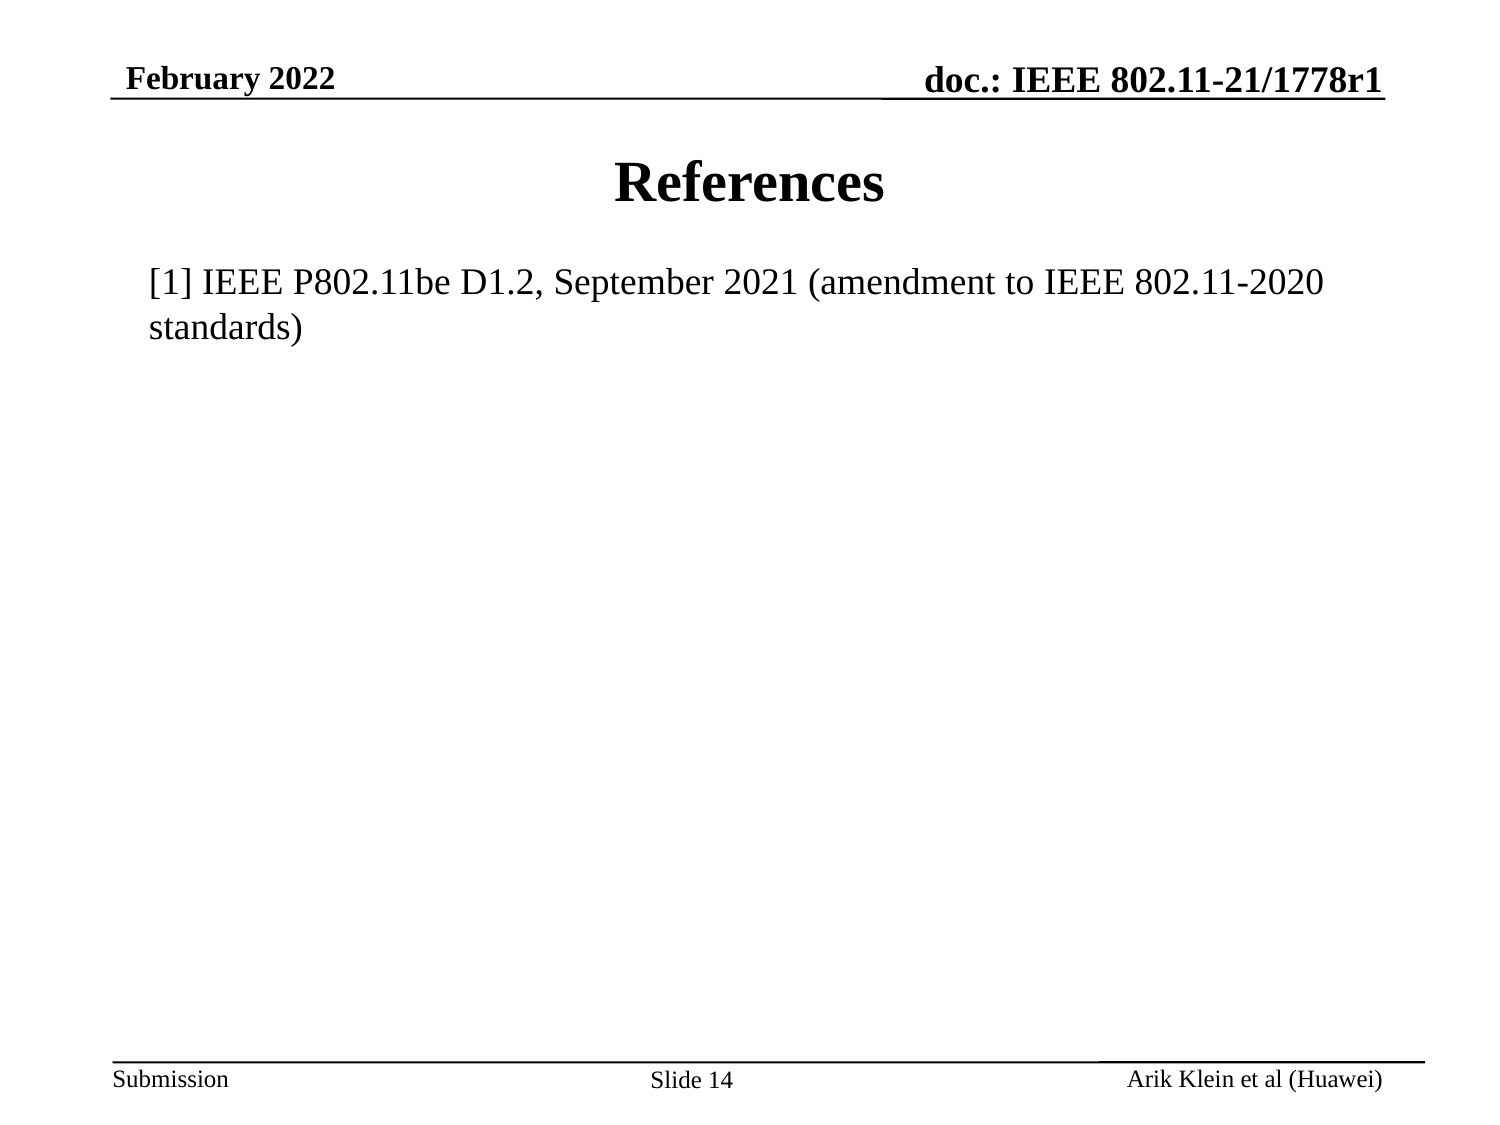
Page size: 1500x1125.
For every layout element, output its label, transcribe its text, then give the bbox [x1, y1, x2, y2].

list [1] IEEE P802.11be D1.2, September 2021 (amendment to IEEE 802.11-2020 standards) [124, 249, 1388, 988]
title References [112, 133, 1388, 222]
